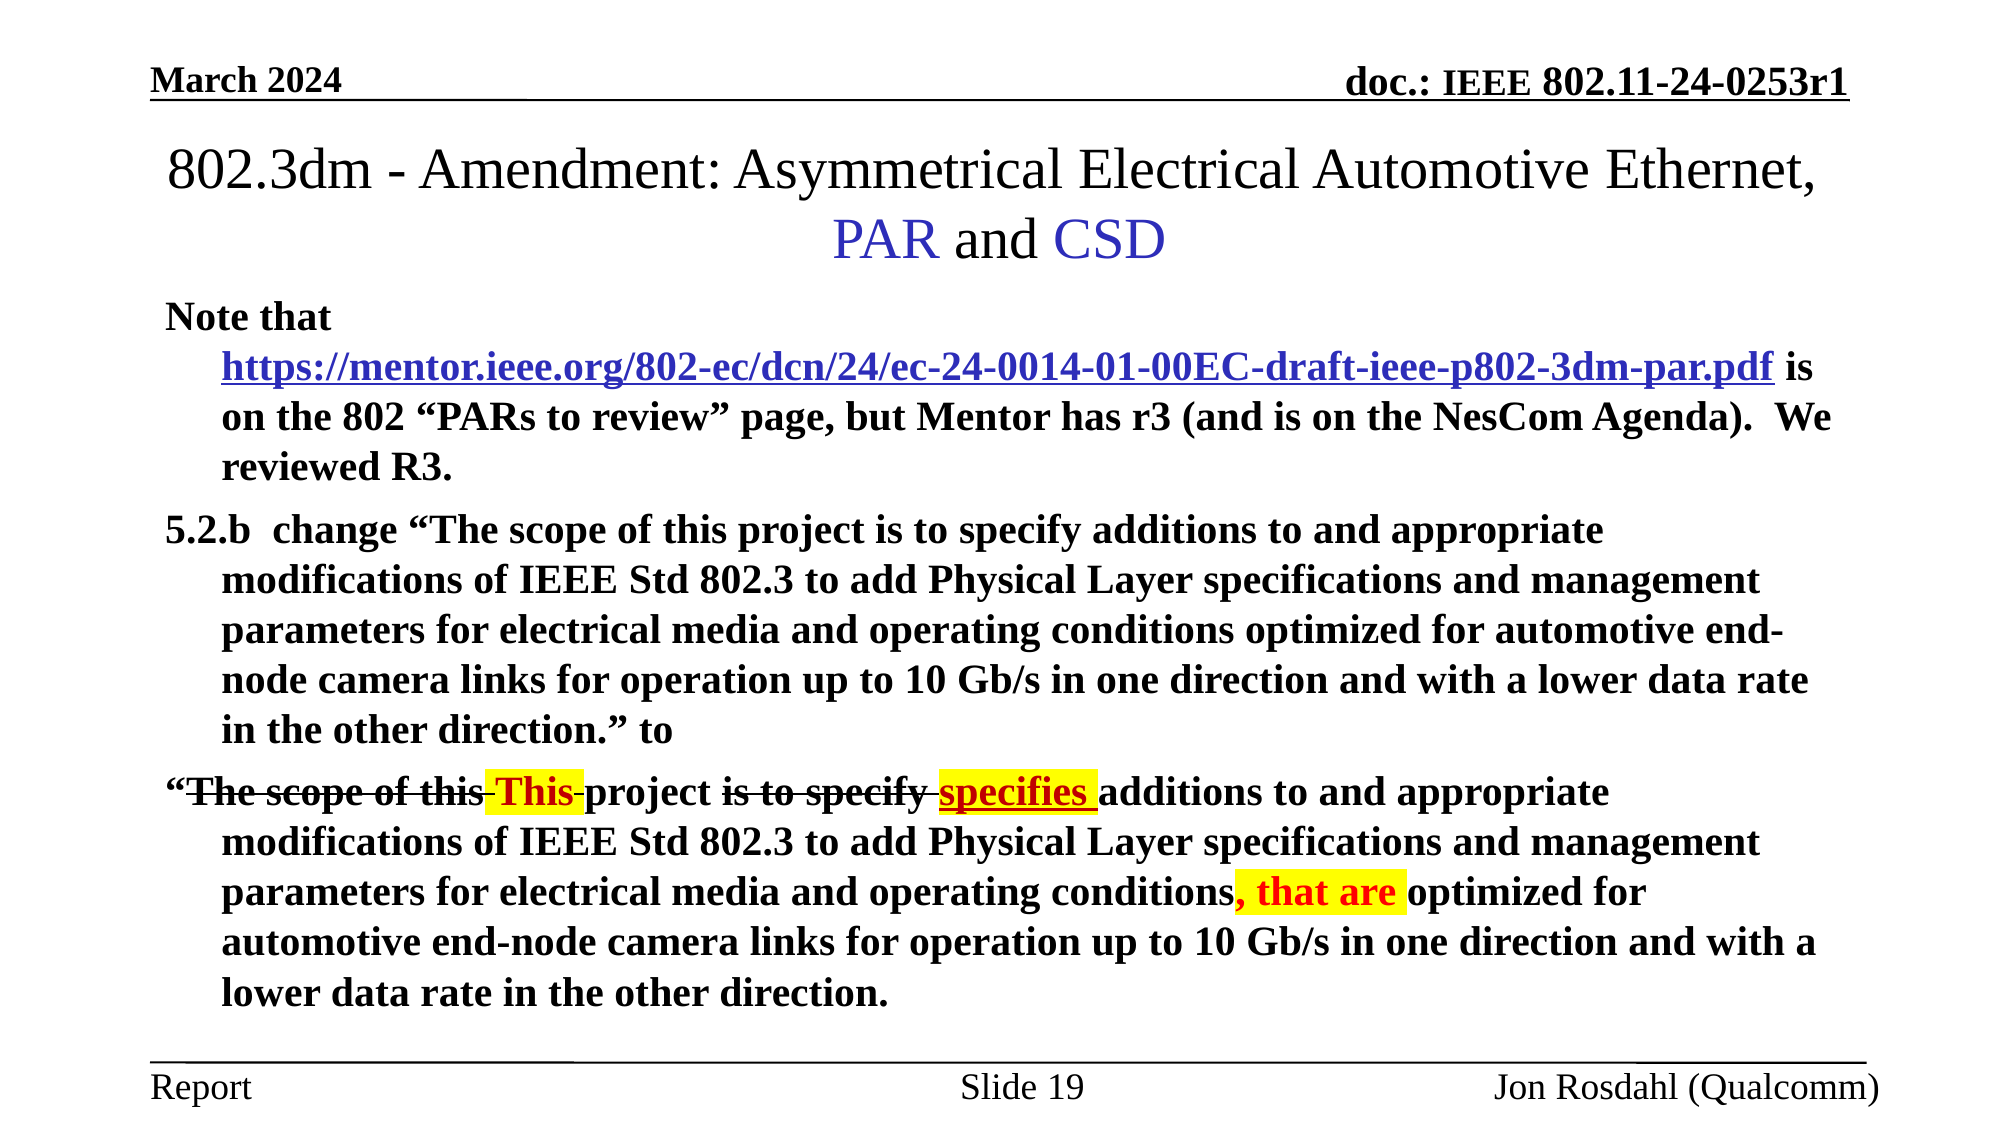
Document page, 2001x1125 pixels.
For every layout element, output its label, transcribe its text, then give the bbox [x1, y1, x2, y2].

slide_number Slide 19 [950, 1061, 1095, 1125]
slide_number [149, 49, 431, 100]
title 802.3dm - Amendment: Asymmetrical Electrical Automotive Ethernet, PAR and CSD [149, 112, 1850, 281]
list Note that https://mentor.ieee.org/802-ec/dcn/24/ec-24-0014-01-00EC-draft-ieee-p802-3dm-par.pdf is on the 802 “PARs to review” page, but Mentor has r3 (and is on the NesCom Agenda). We reviewed R3. 5.2.b change “The scope of this project is to specify additions to and appropriate modifications of IEEE Std 802.3 to add Physical Layer specifications and management parameters for electrical media and operating conditions optimized for automotive end-node camera links for operation up to 10 Gb/s in one direction and with a lower data rate in the other direction.” to “The scope of this This project is to specify specifies additions to and appropriate modifications of IEEE Std 802.3 to add Physical Layer specifications and management parameters for electrical media and operating conditions, that are optimized for automotive end-node camera links for operation up to 10 Gb/s in one direction and with a lower data rate in the other direction. [149, 281, 1850, 957]
footer Jon Rosdahl (Qualcomm) [1436, 1061, 1881, 1108]
